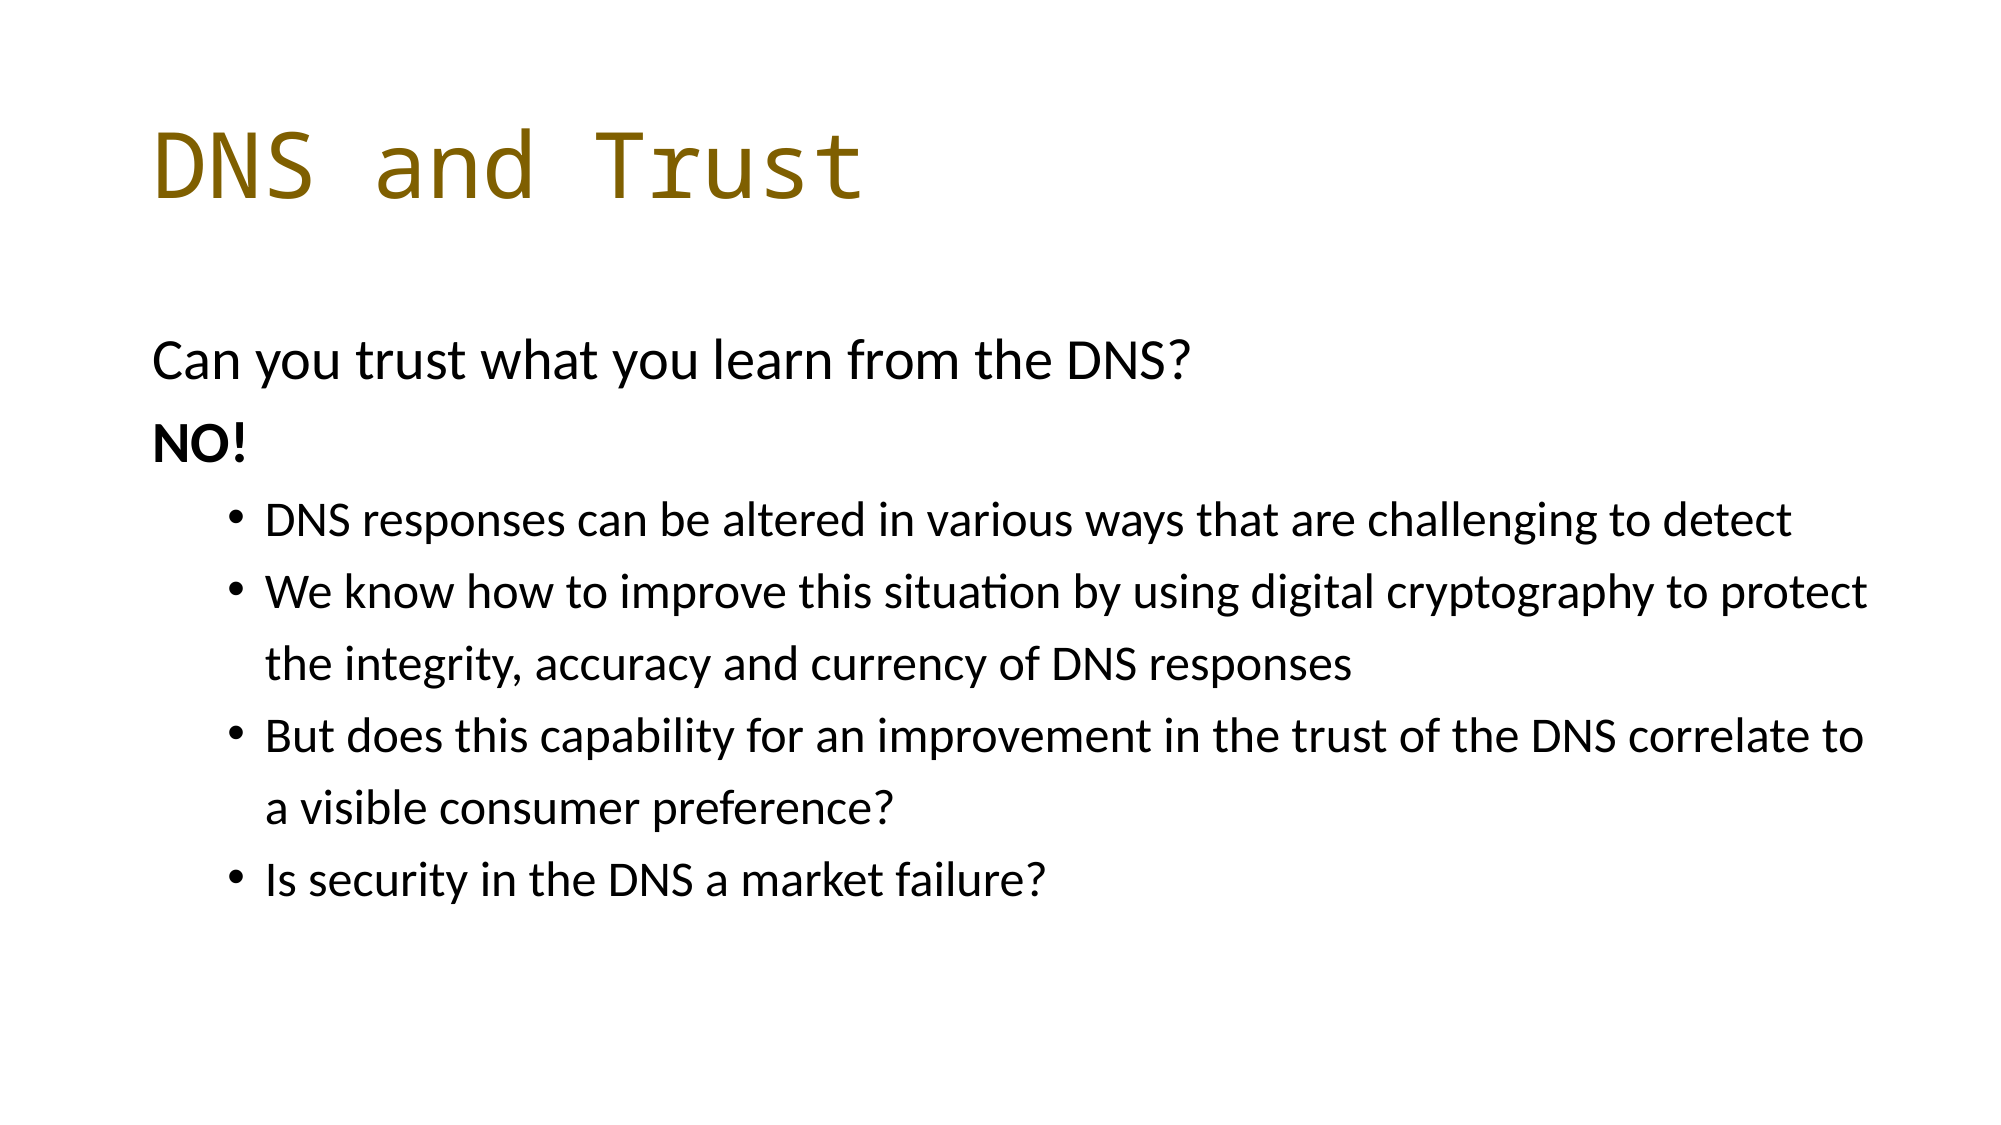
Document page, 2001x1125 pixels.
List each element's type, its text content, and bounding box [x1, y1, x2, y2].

title DNS and Trust [137, 59, 1413, 278]
list Can you trust what you learn from the DNS? NO! DNS responses can be altered in various ways that are challenging to detect We know how to improve this situation by using digital cryptography to protect the integrity, accuracy and currency of DNS responses But does this capability for an improvement in the trust of the DNS correlate to a visible consumer preference? Is security in the DNS a market failure? [137, 299, 1888, 1014]
